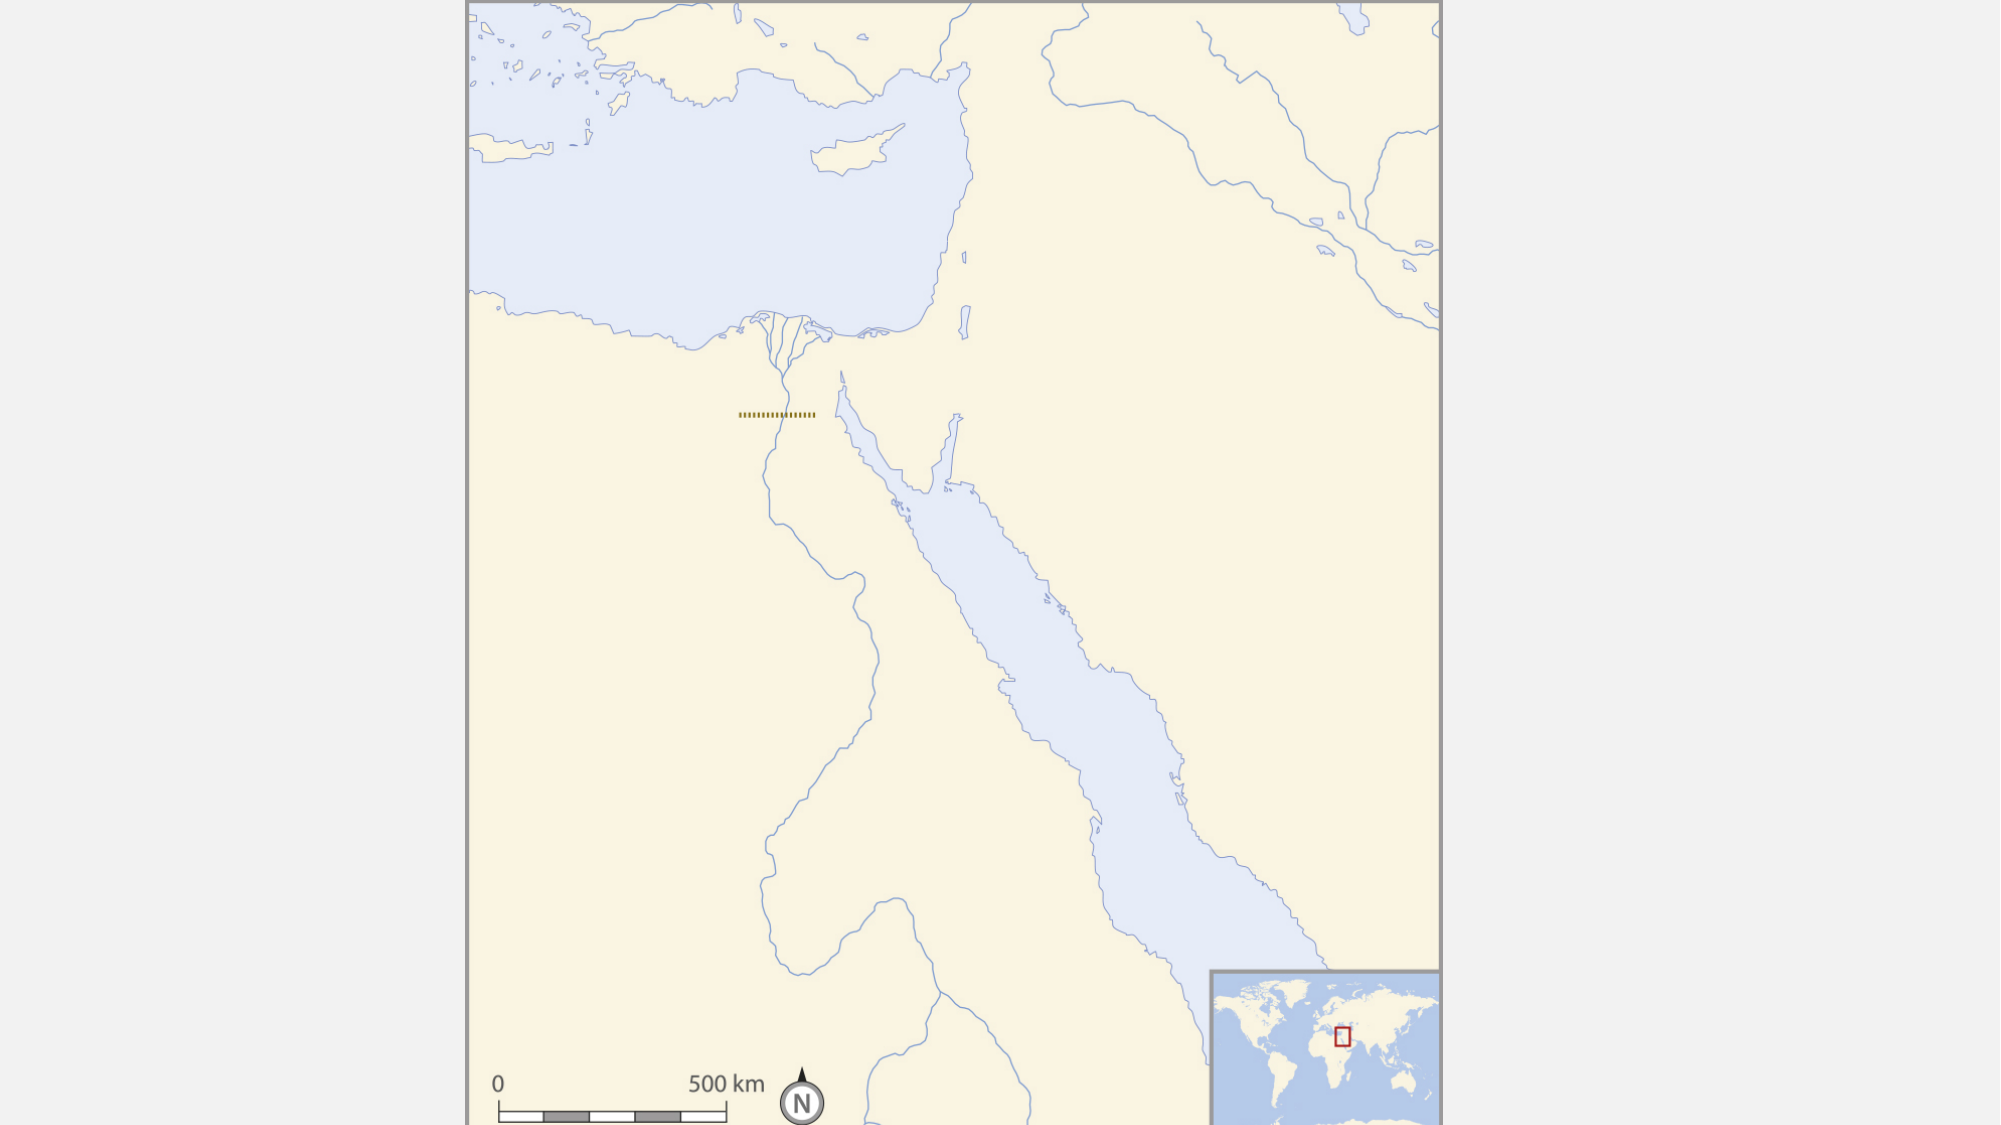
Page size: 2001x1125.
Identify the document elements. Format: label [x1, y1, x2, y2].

picture [465, 0, 1443, 1125]
